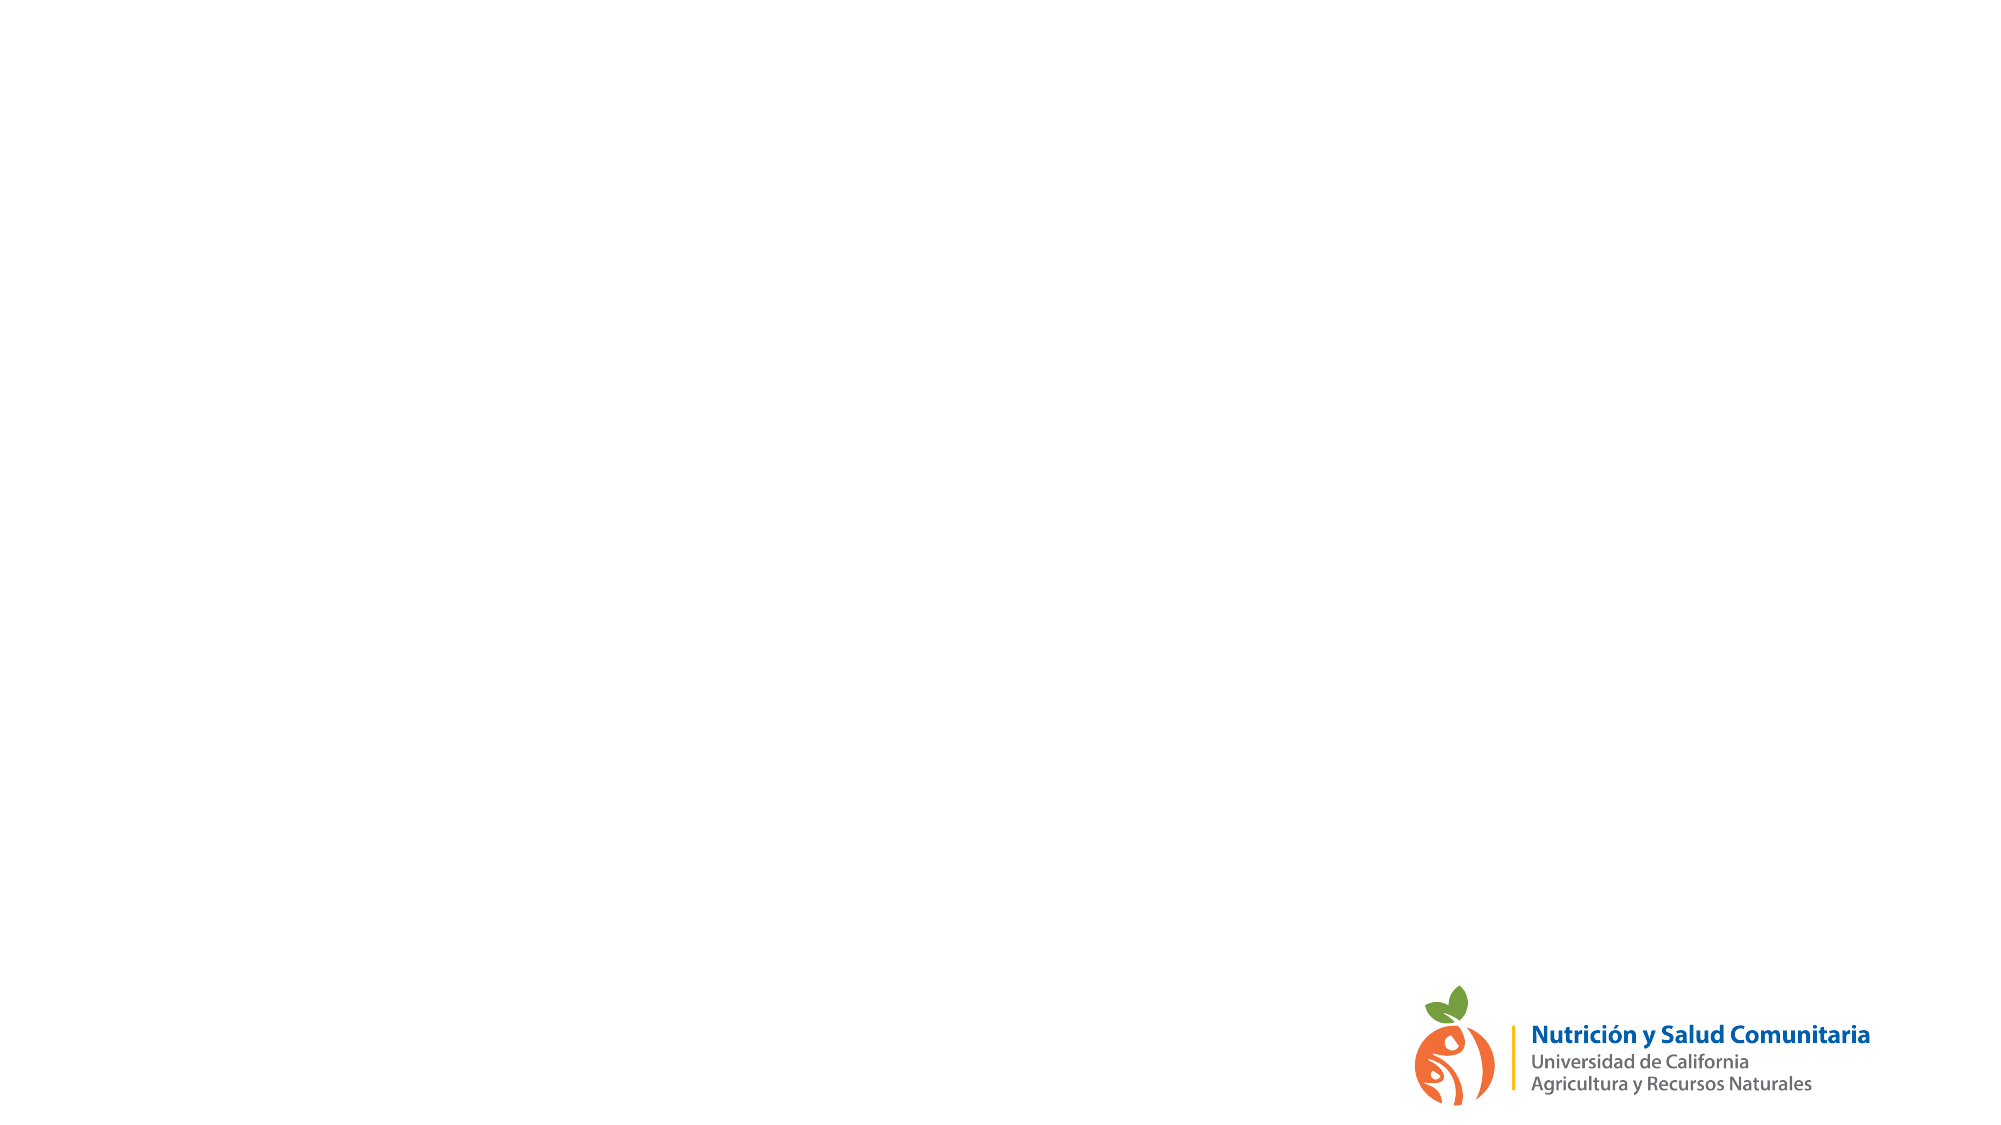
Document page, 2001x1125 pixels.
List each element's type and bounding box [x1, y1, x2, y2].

picture [1127, 32, 1969, 1107]
